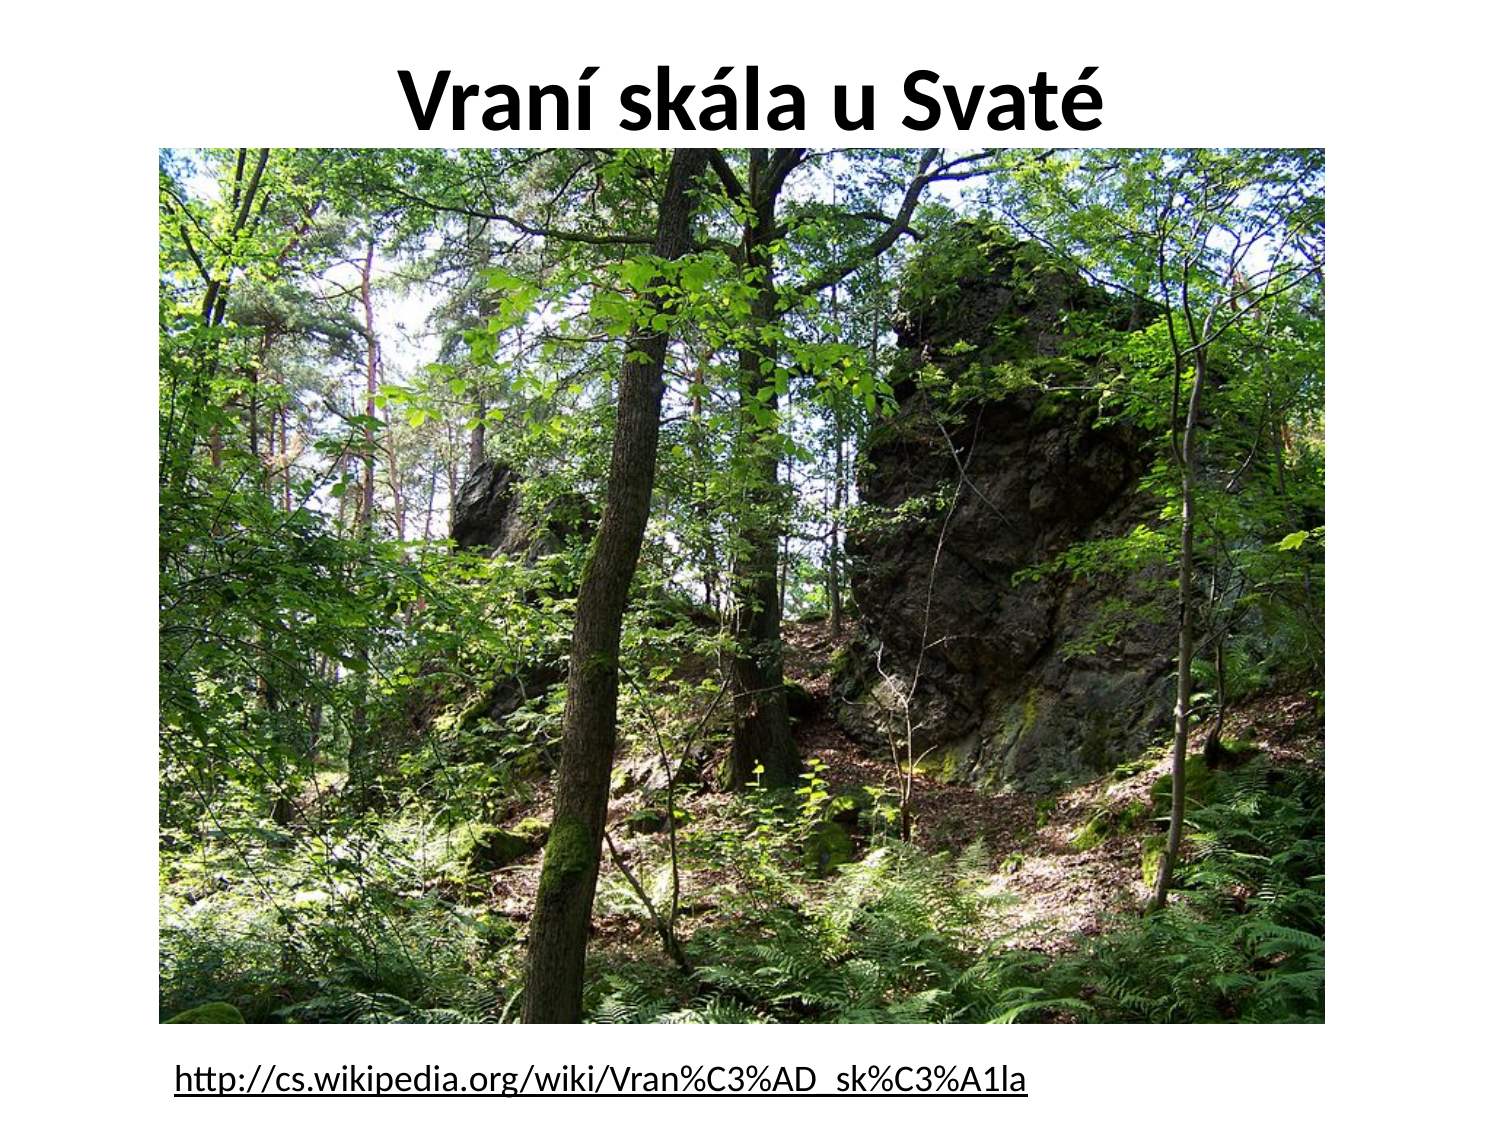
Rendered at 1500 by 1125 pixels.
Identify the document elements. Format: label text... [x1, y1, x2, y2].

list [159, 148, 1326, 1024]
title Vraní skála u Svaté [76, 0, 1427, 188]
text_box http://cs.wikipedia.org/wiki/Vran%C3%AD_sk%C3%A1la [159, 1046, 1187, 1107]
